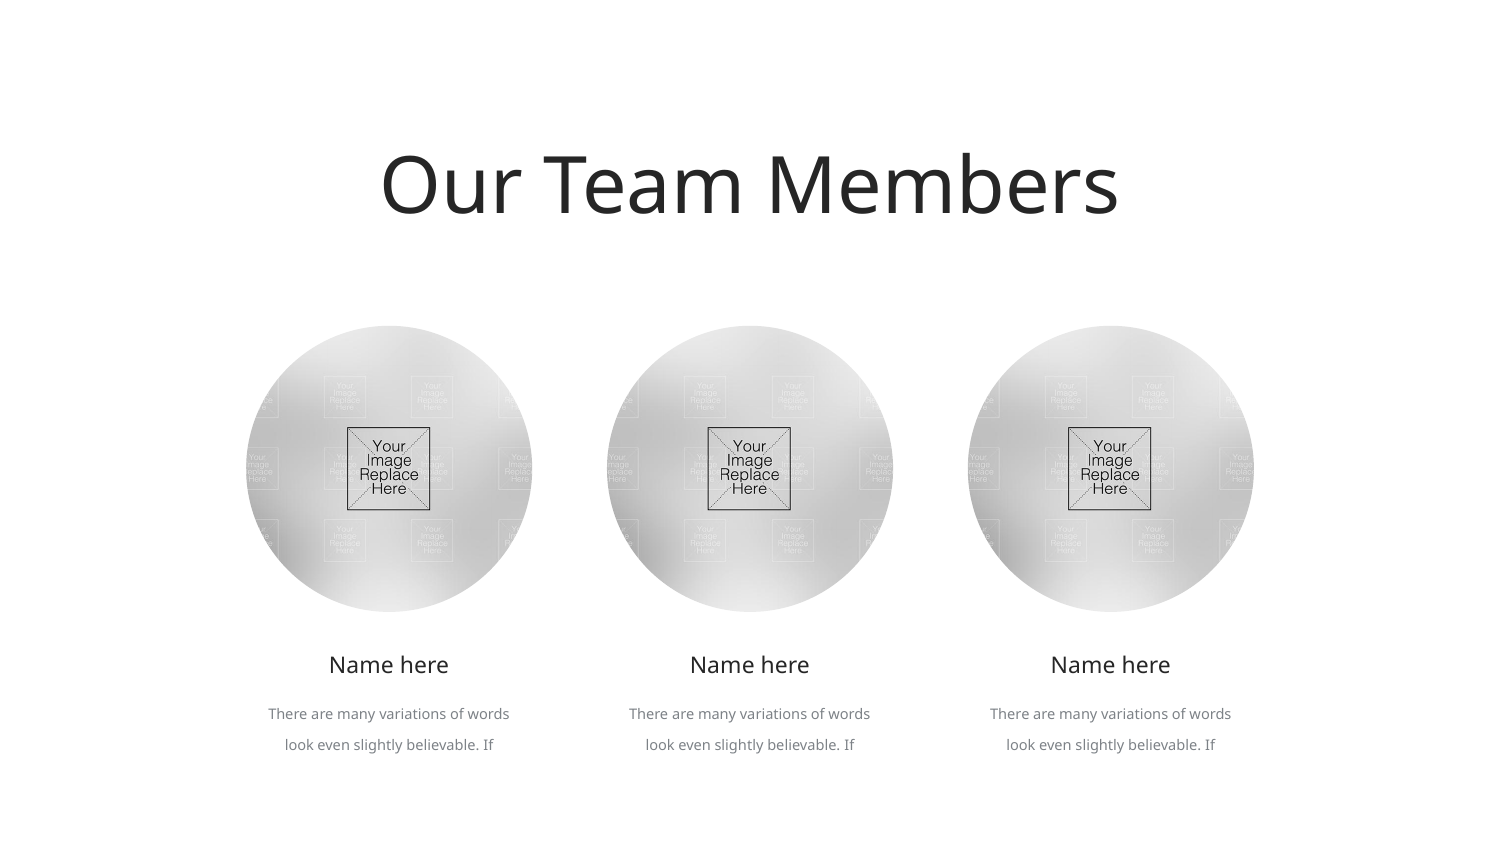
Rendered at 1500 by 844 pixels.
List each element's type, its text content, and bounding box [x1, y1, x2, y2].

picture [967, 325, 1255, 613]
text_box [973, 644, 1249, 751]
text_box There are many variations of words look even slightly believable. If [251, 695, 527, 750]
text_box Name here [267, 645, 511, 685]
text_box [612, 644, 888, 751]
picture [606, 325, 894, 613]
text_box Our Team Members [324, 128, 1176, 235]
picture [245, 325, 533, 613]
